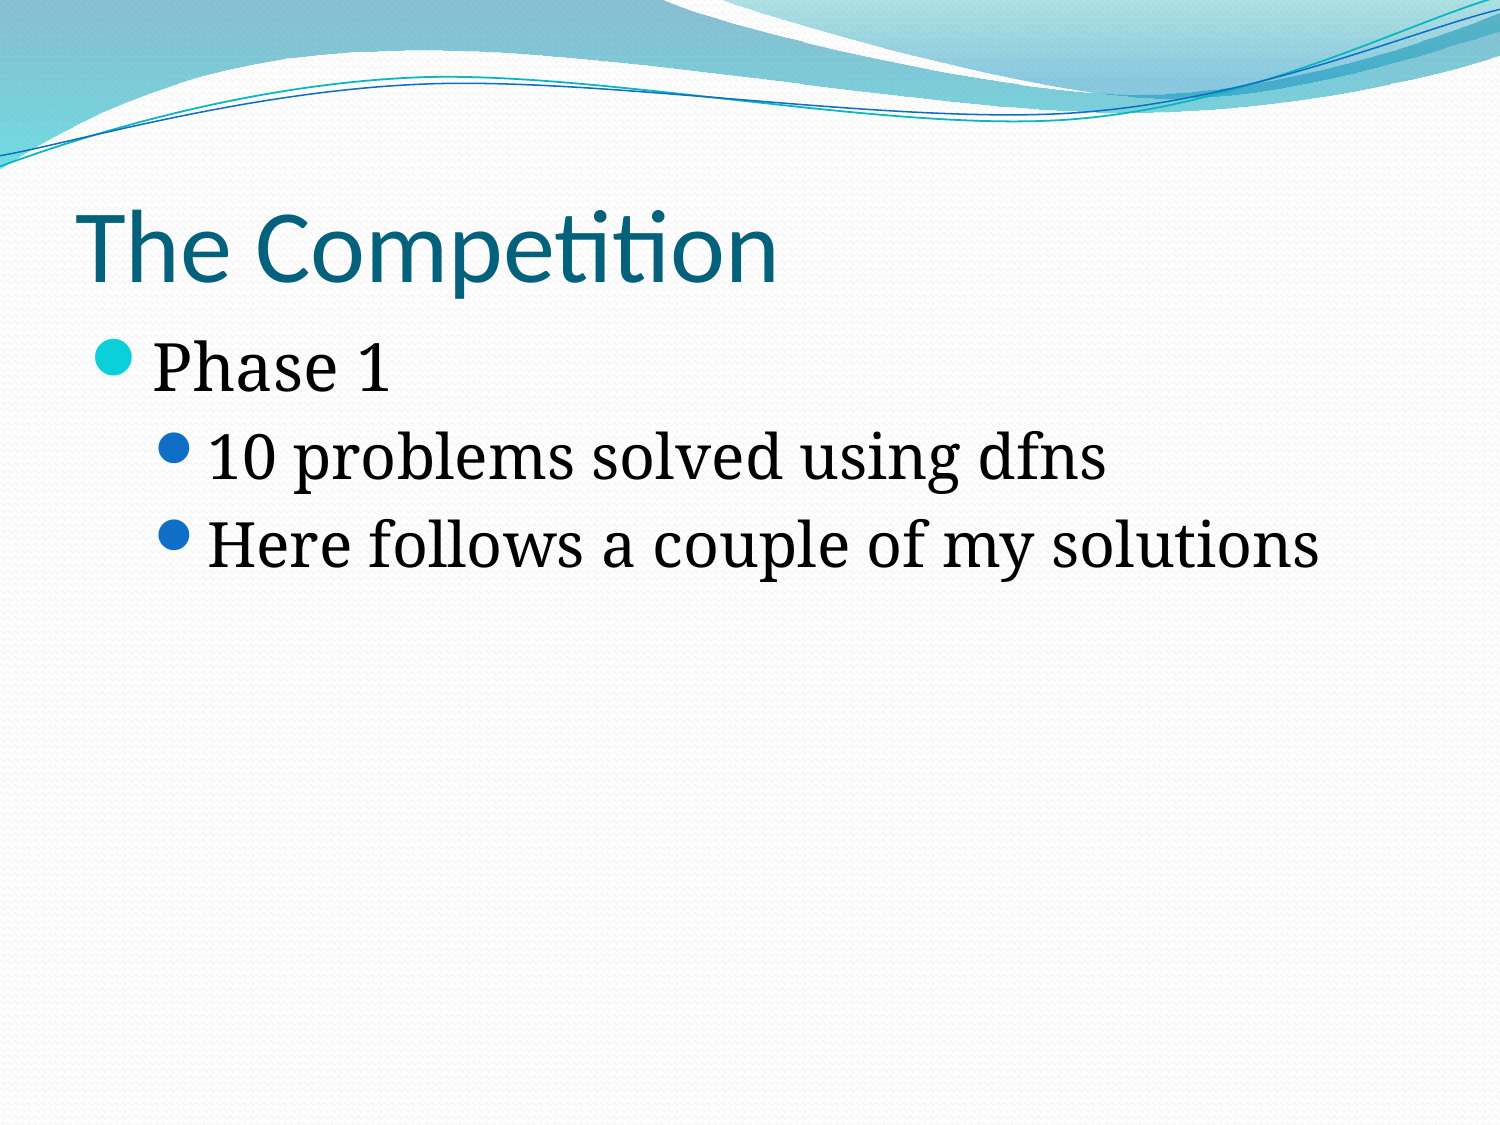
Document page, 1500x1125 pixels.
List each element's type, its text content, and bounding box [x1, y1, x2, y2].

list Phase 1 10 problems solved using dfns Here follows a couple of my solutions [75, 317, 1425, 1038]
title The Competition [75, 115, 1425, 303]
